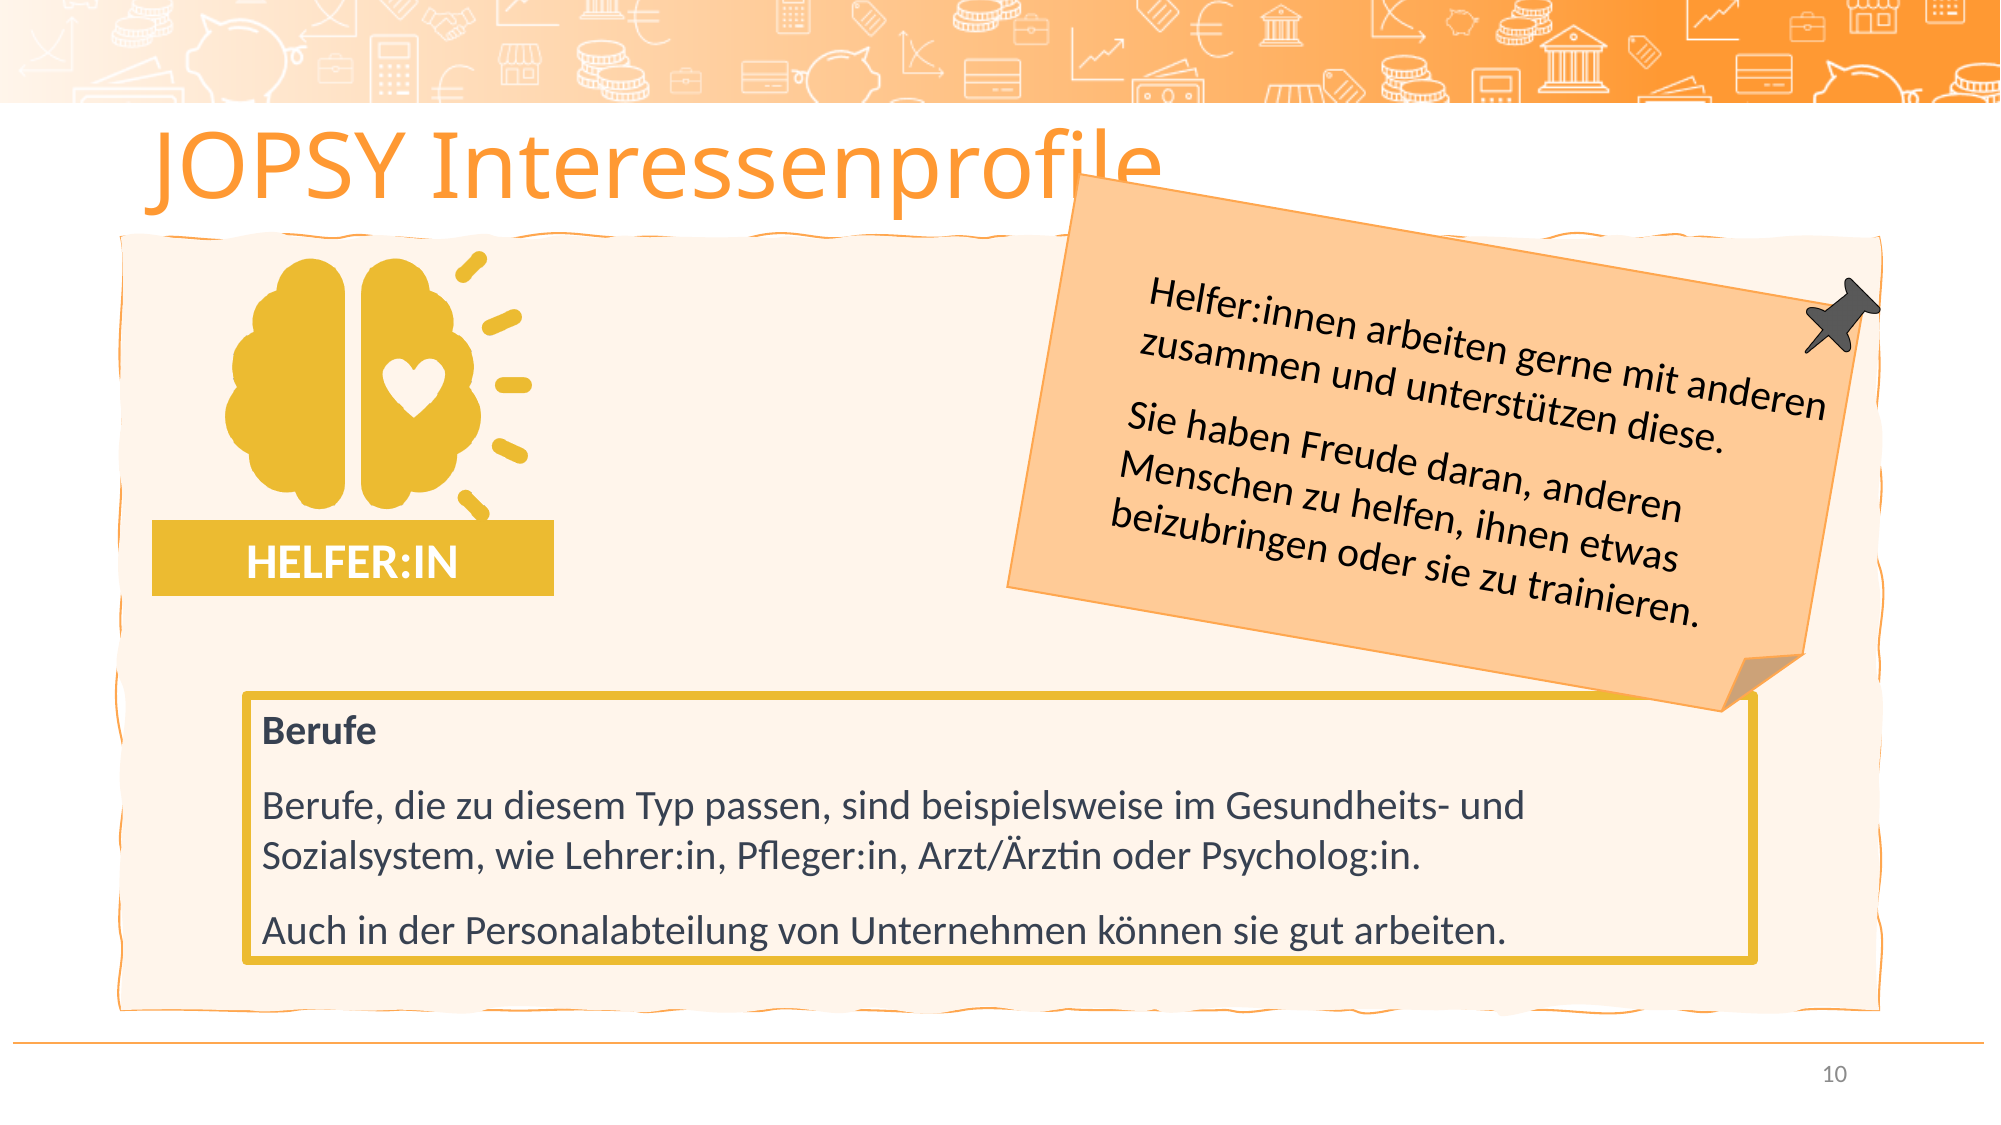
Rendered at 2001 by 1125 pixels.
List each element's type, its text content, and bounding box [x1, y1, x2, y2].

text_box Berufe Berufe, die zu diesem Typ passen, sind beispielsweise im Gesundheits- und Sozialsystem, wie Lehrer:in, Pfleger:in, Arzt/Ärztin oder Psycholog:in. Auch in der Personalabteilung von Unternehmen können sie gut arbeiten. [246, 695, 1753, 961]
picture [0, 0, 2000, 103]
text_box [114, 233, 1885, 1017]
picture [166, 200, 539, 573]
title JOPSY Interessenprofile [137, 86, 1863, 253]
picture [1792, 265, 1893, 366]
slide_number 10 [1412, 1042, 1863, 1103]
text_box Helfer:innen arbeiten gerne mit anderen zusammen und unterstützen diese. Sie haben Freude daran, anderen Menschen zu helfen, ihnen etwas beizubringen oder sie zu trainieren. [1006, 172, 1854, 713]
text_box HELFER:IN [152, 520, 554, 596]
